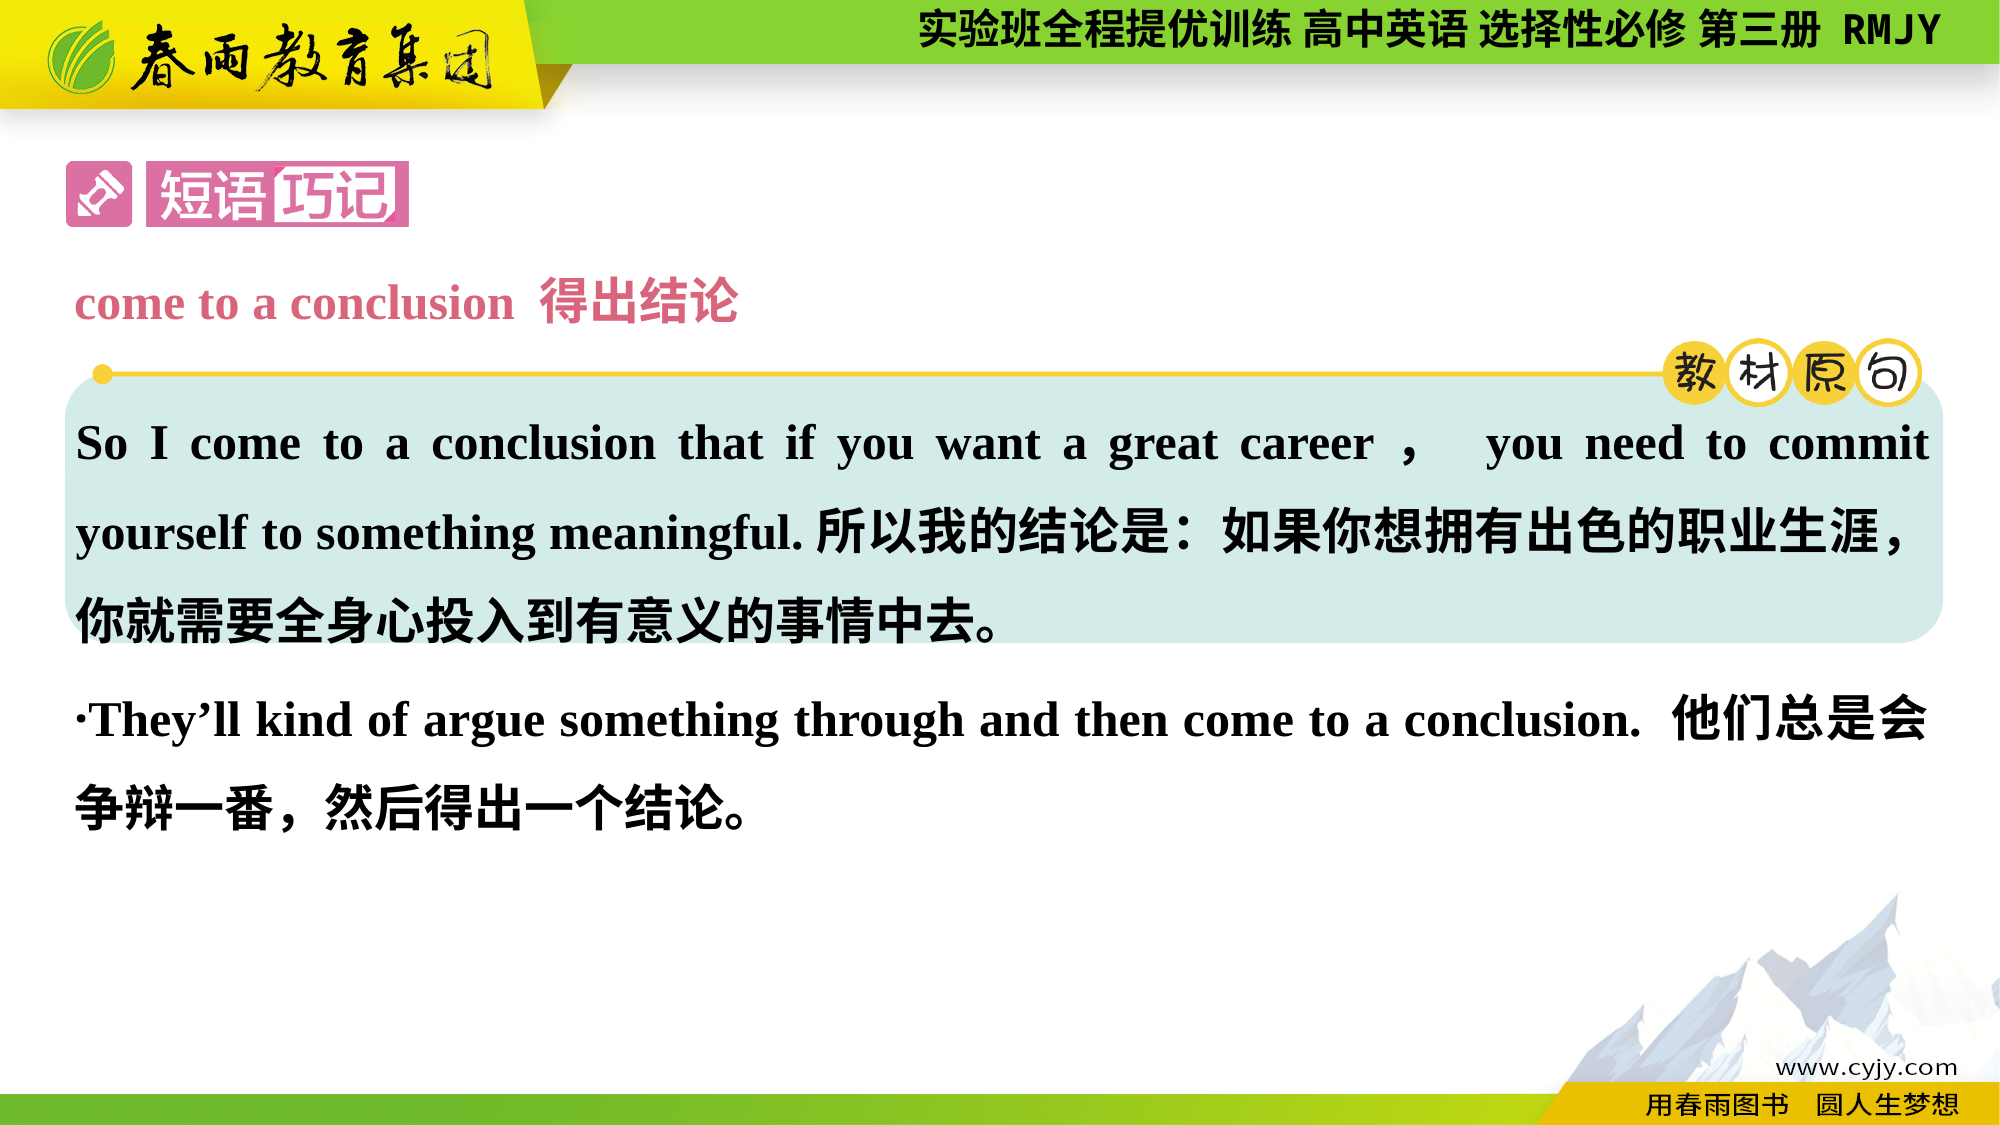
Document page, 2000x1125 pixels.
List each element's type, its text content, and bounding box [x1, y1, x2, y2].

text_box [92, 337, 1923, 437]
text_box So I come to a conclusion that if you want a great career， you need to commit yourself to something meaningful.所以我的结论是：如果你想拥有出色的职业生涯，你就需要全身心投入到有意义的事情中去。 [60, 372, 1945, 657]
list come to a conclusion 得出结论 [59, 231, 1944, 327]
text_box ·They’ll kind of argue something through and then come to a conclusion. 他们总是会争辩一番，然后得出一个结论。 [59, 648, 1944, 844]
picture [0, 0, 2000, 1125]
